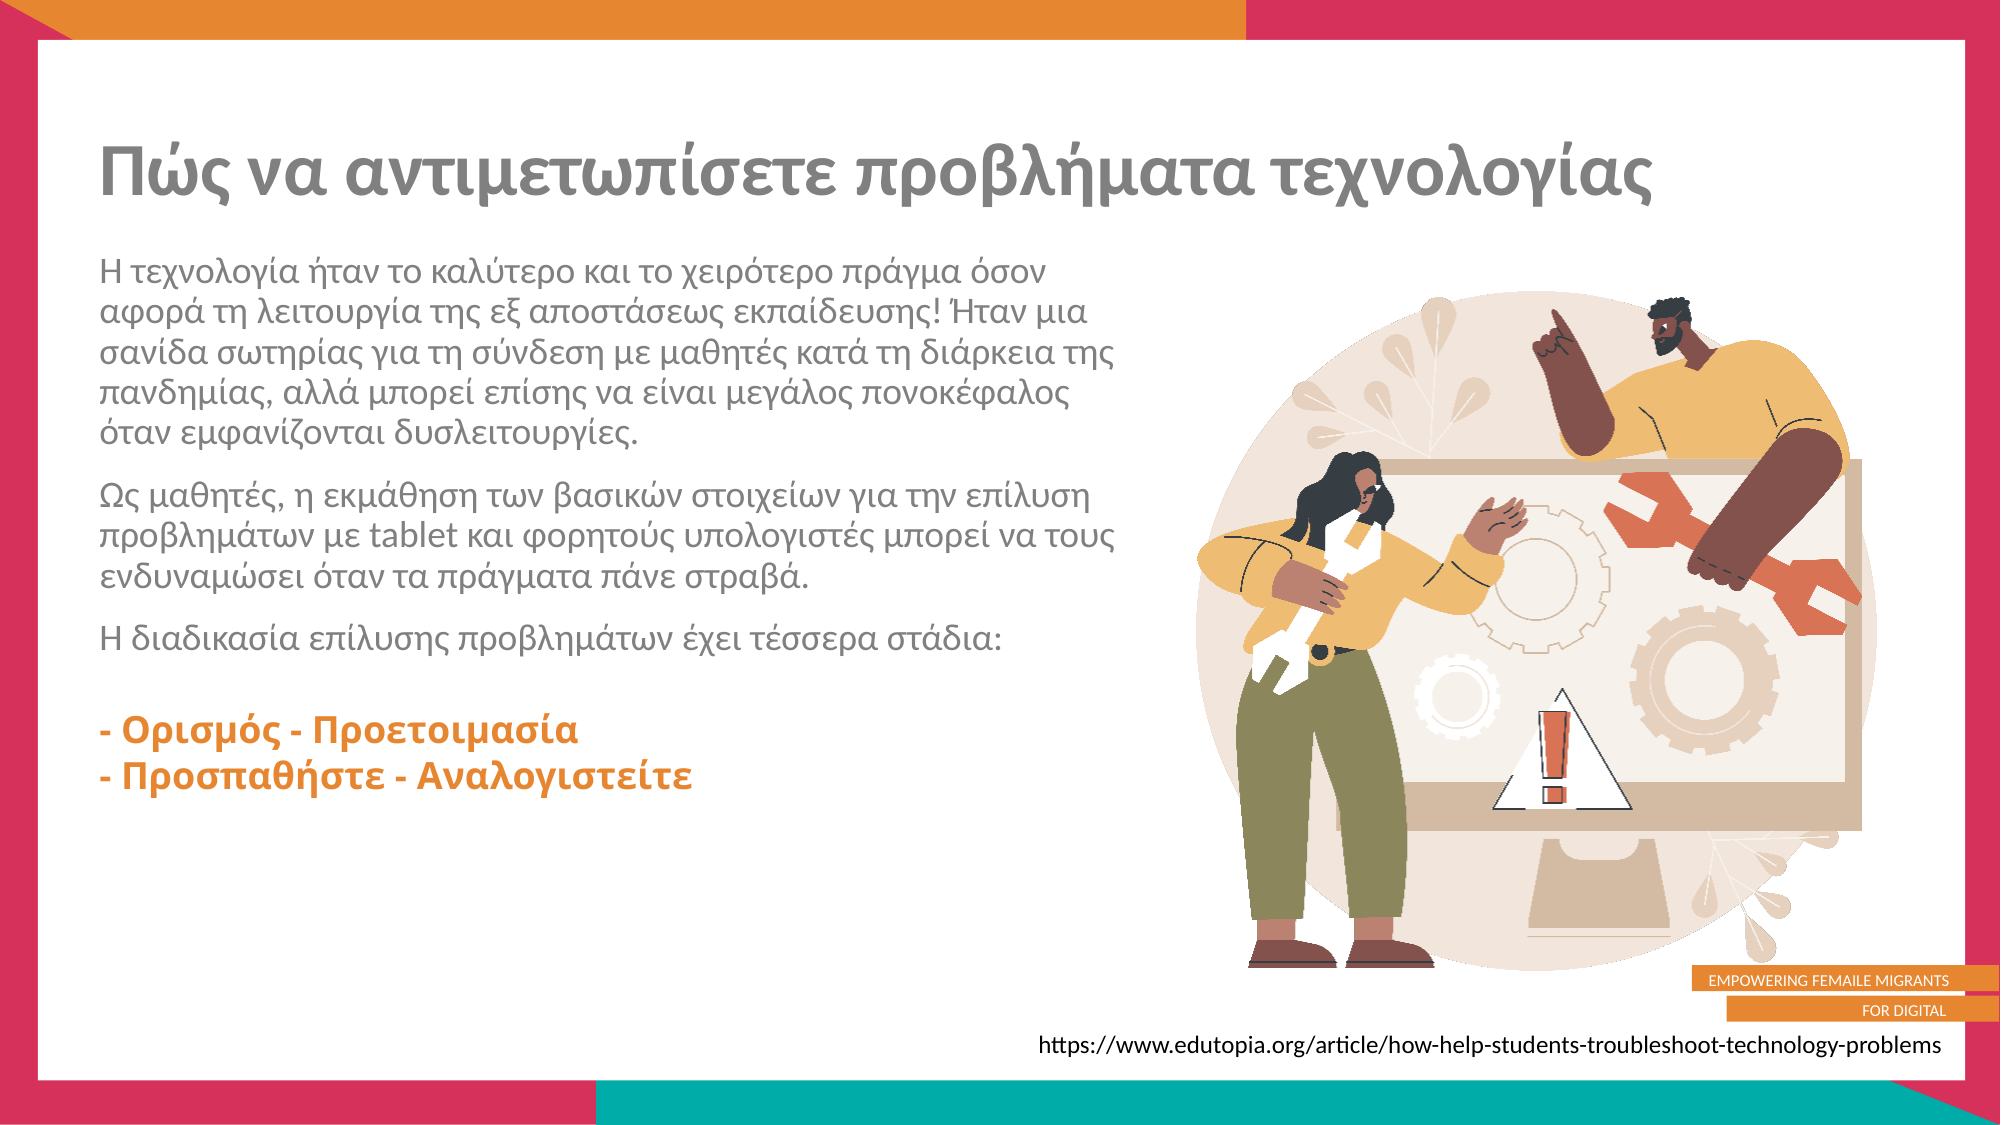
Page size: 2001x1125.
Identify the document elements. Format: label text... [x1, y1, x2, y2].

text_box Πώς να αντιμετωπίσετε προβλήματα τεχνολογίας [84, 123, 1918, 262]
text_box Η τεχνολογία ήταν το καλύτερο και το χειρότερο πράγμα όσον αφορά τη λειτουργία της εξ αποστάσεως εκπαίδευσης! Ήταν μια σανίδα σωτηρίας για τη σύνδεση με μαθητές κατά τη διάρκεια της πανδημίας, αλλά μπορεί επίσης να είναι μεγάλος πονοκέφαλος όταν εμφανίζονται δυσλειτουργίες. Ως μαθητές, η εκμάθηση των βασικών στοιχείων για την επίλυση προβλημάτων με tablet και φορητούς υπολογιστές μπορεί να τους ενδυναμώσει όταν τα πράγματα πάνε στραβά. Η διαδικασία επίλυσης προβλημάτων έχει τέσσερα στάδια: - Ορισμός - Προετοιμασία - Προσπαθήστε - Αναλογιστείτε [84, 243, 1134, 1015]
text_box https://www.edutopia.org/article/how-help-students-troubleshoot-technology-problems [1023, 1021, 2001, 1067]
picture [1196, 291, 1877, 972]
